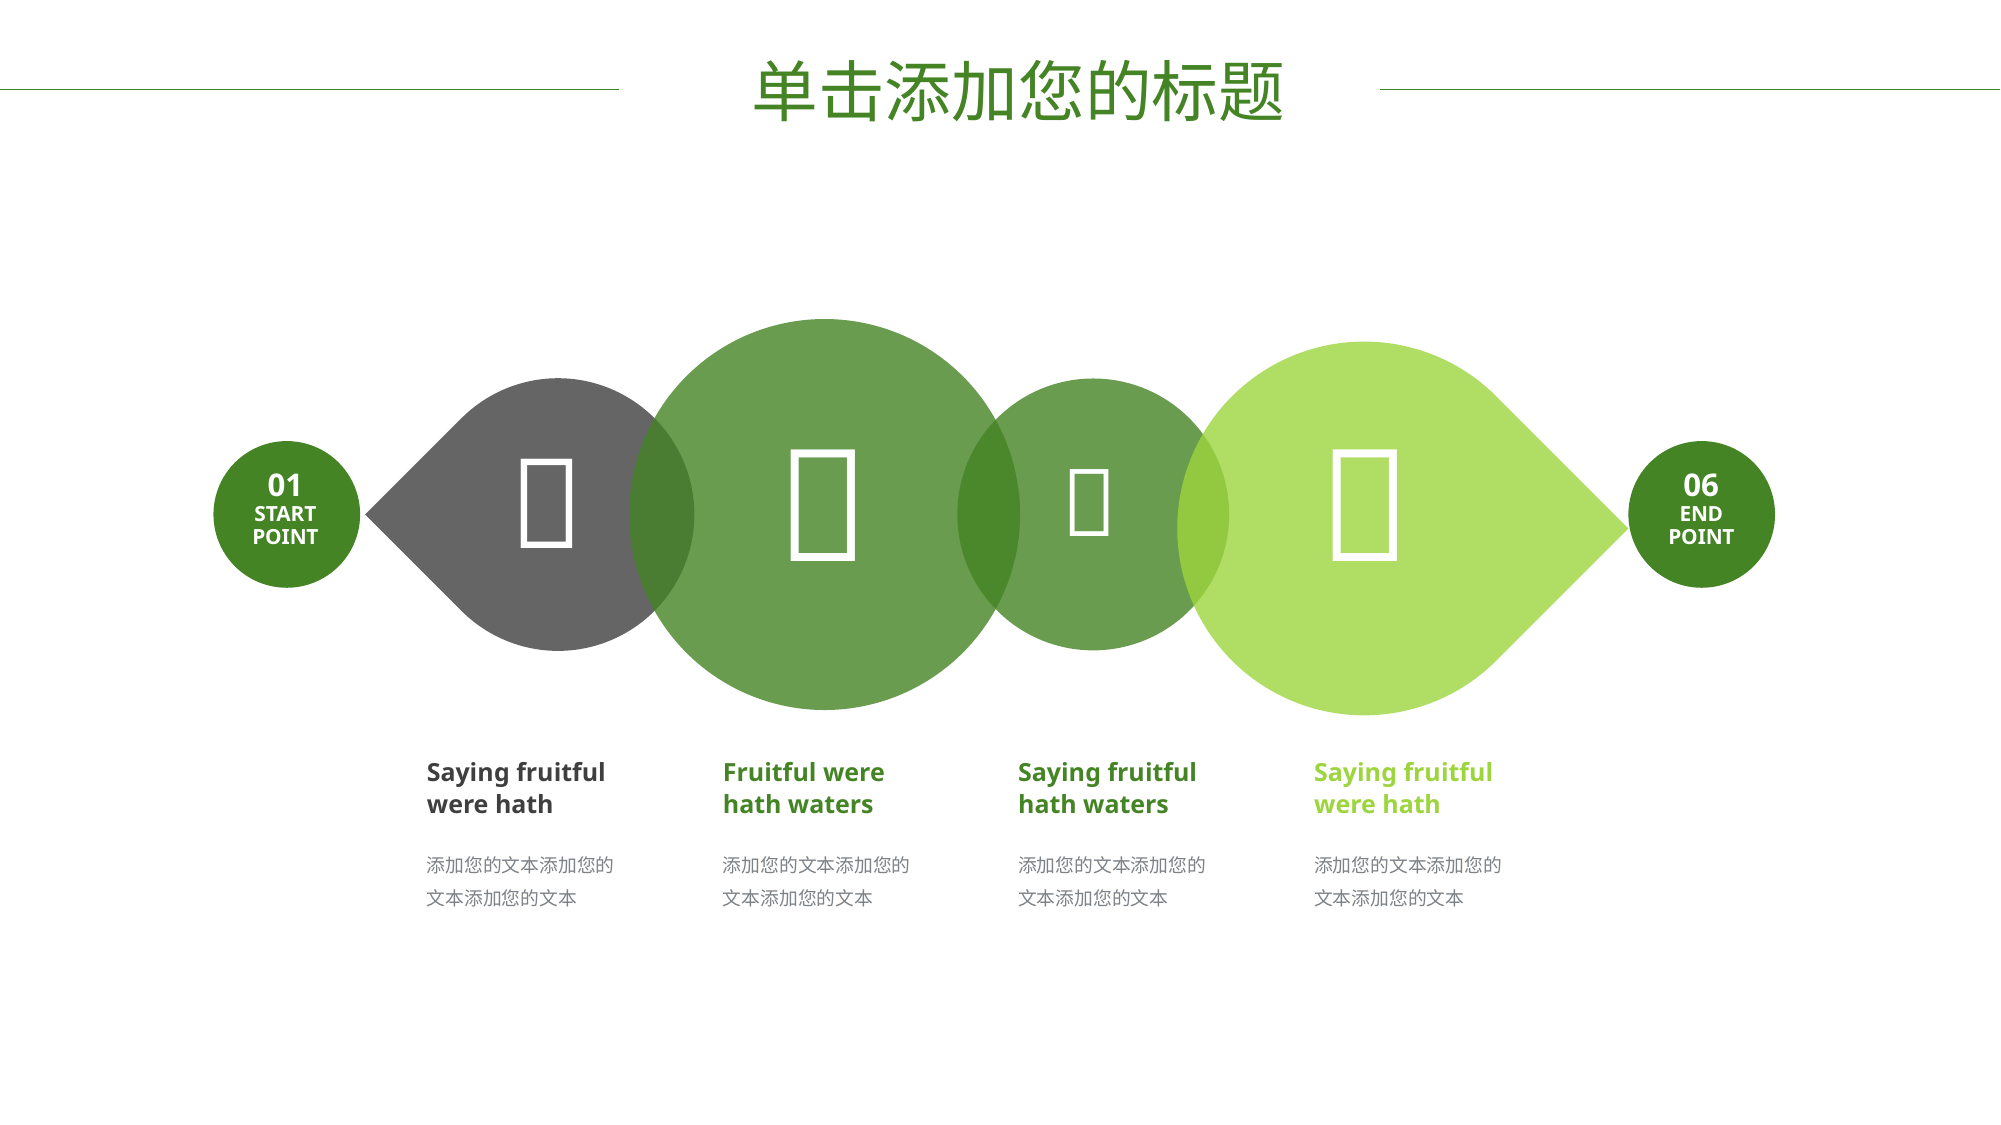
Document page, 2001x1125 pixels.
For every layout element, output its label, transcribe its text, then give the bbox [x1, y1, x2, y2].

text_box Saying fruitful were hath [1299, 748, 1530, 826]
text_box 添加您的文本添加您的文本添加您的文本 [412, 834, 643, 917]
text_box [628, 317, 996, 712]
text_box  [761, 397, 885, 600]
text_box  [1046, 434, 1133, 562]
text_box [365, 378, 654, 651]
text_box [1177, 341, 1628, 716]
text_box 添加您的文本添加您的文本添加您的文本 [708, 834, 939, 917]
text_box 添加您的文本添加您的文本添加您的文本 [1299, 834, 1530, 917]
text_box  [494, 416, 599, 581]
text_box [956, 377, 1203, 652]
text_box 添加您的文本添加您的文本添加您的文本 [1003, 834, 1234, 917]
text_box 01 START POINT [225, 472, 346, 557]
text_box [212, 440, 362, 589]
text_box Fruitful were hath waters [708, 748, 939, 826]
text_box Saying fruitful were hath [412, 748, 643, 826]
text_box 单击添加您的标题 [669, 42, 1368, 138]
text_box  [1303, 397, 1427, 600]
text_box 06 END POINT [1641, 472, 1762, 557]
text_box [1627, 440, 1777, 589]
text_box Saying fruitful hath waters [1003, 748, 1234, 826]
